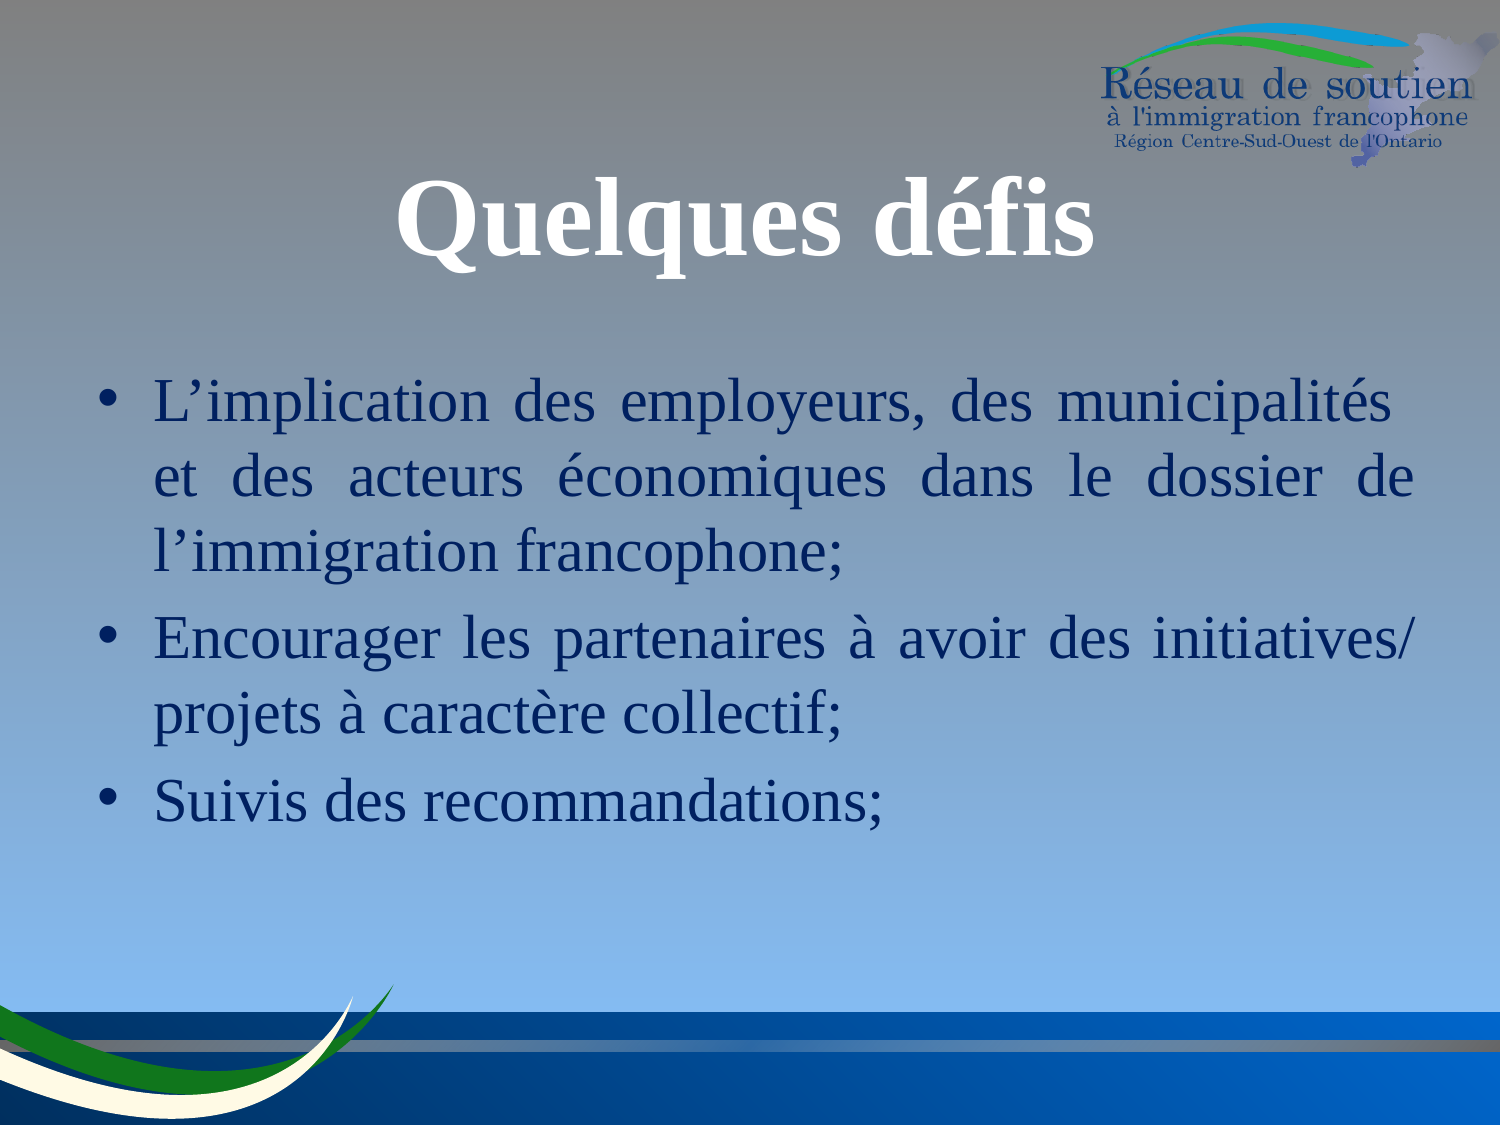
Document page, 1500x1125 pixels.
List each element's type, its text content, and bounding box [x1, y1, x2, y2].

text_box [398, 1012, 1500, 1125]
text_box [0, 984, 394, 1125]
title Quelques défis [70, 116, 1421, 305]
list L’implication des employeurs, des municipalités et des acteurs économiques dans le dossier de l’immigration francophone; Encourager les partenaires à avoir des initiatives/ projets à caractère collectif; Suivis des recommandations; [81, 351, 1433, 973]
picture [1101, 23, 1500, 169]
